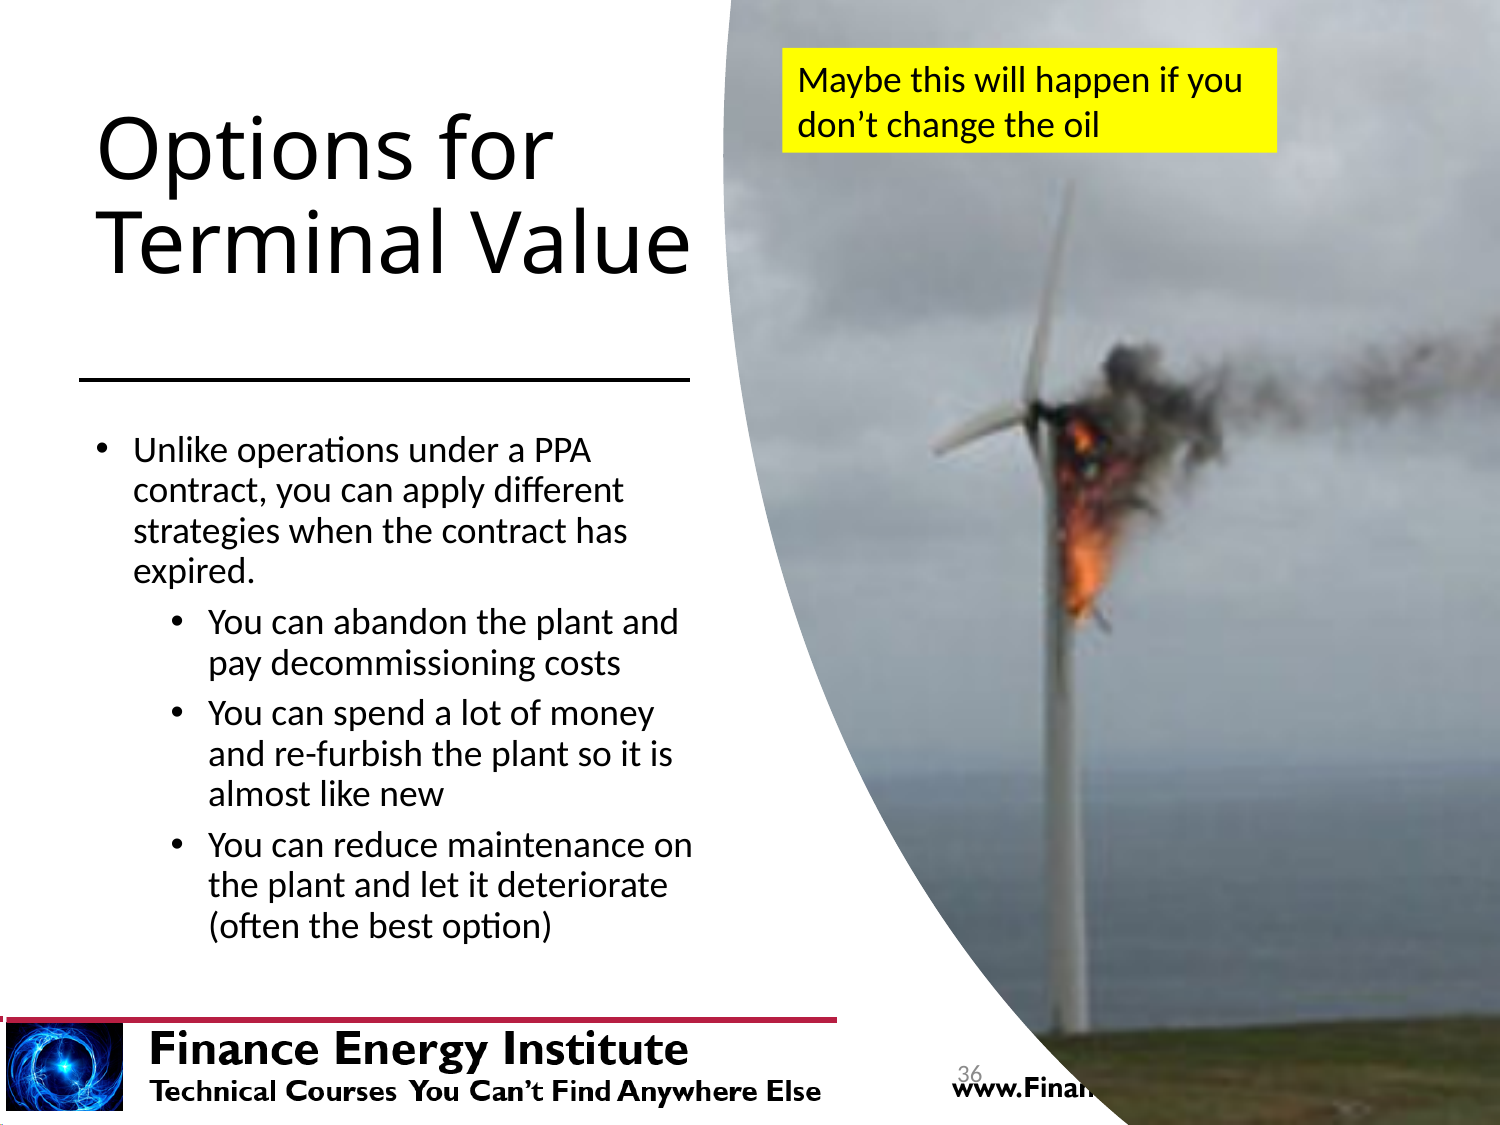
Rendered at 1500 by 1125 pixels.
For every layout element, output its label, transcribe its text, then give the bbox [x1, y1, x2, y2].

list Unlike operations under a PPA contract, you can apply different strategies when the contract has expired. You can abandon the plant and pay decommissioning costs You can spend a lot of money and re-furbish the plant so it is almost like new You can reduce maintenance on the plant and let it deteriorate (often the best option) [80, 422, 711, 991]
picture [0, 0, 1500, 1125]
title Options for Terminal Value [80, 59, 711, 338]
